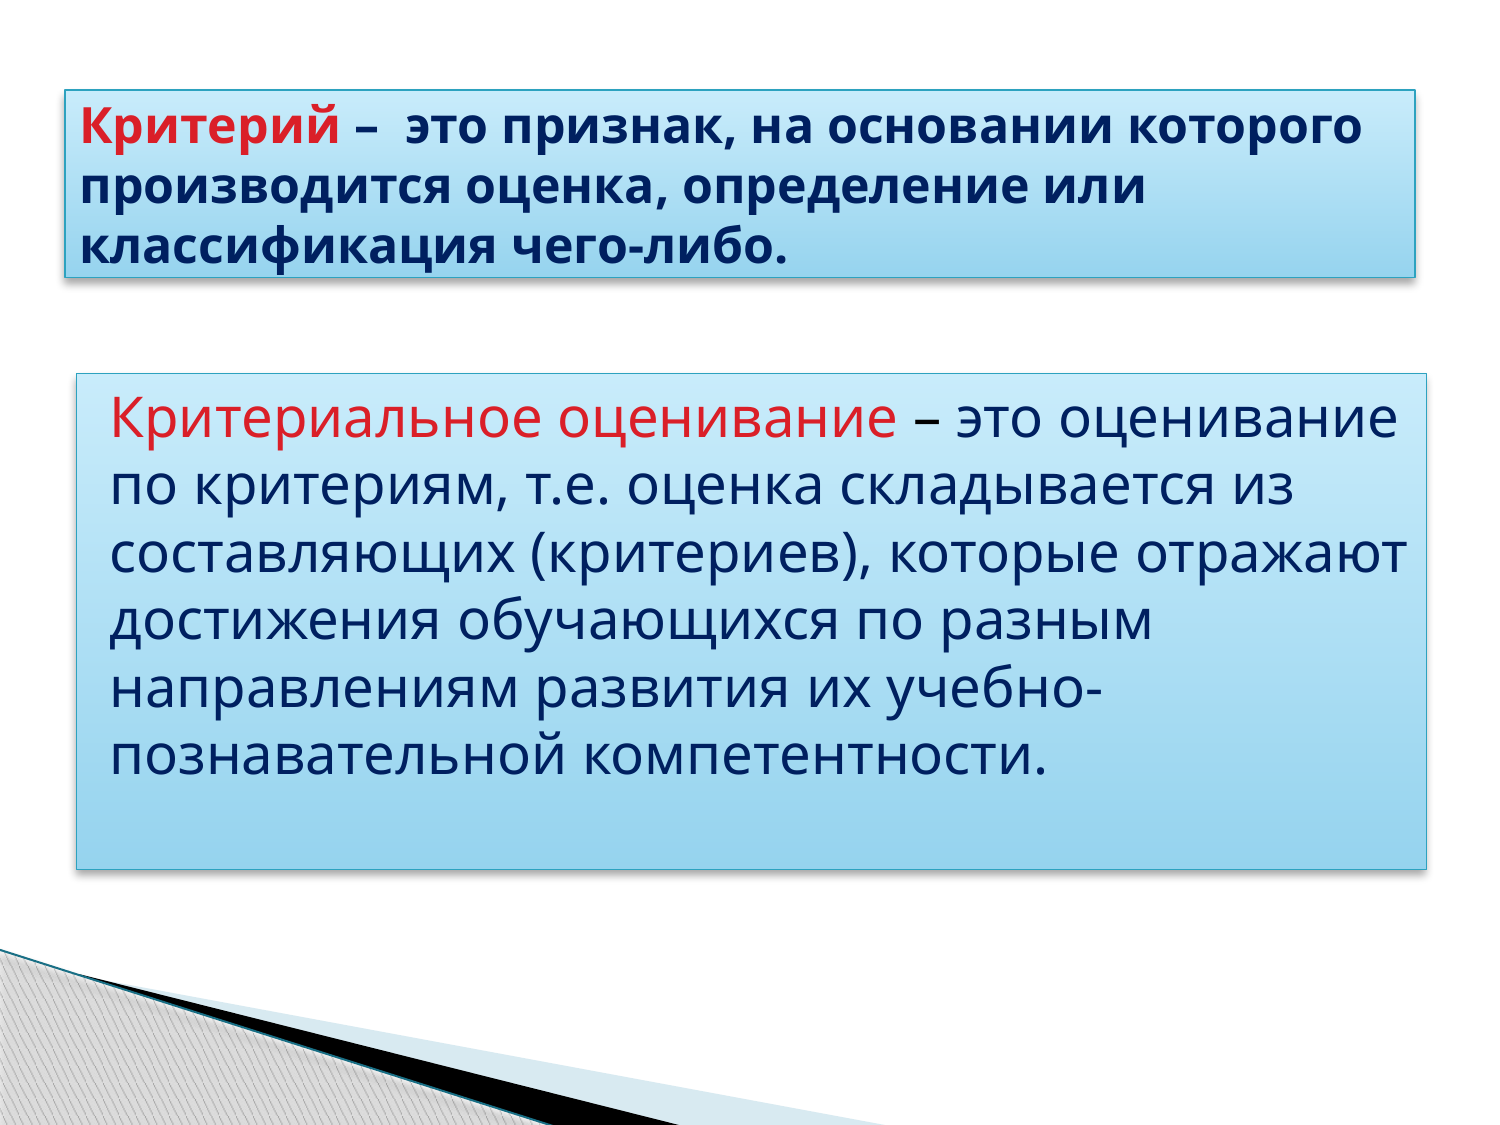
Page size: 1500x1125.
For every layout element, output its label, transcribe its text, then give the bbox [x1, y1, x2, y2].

title Критерий – это признак, на основании которого производится оценка, определение или классификация чего-либо. [64, 89, 1416, 278]
list Критериальное оценивание – это оценивание по критериям, т.е. оценка складывается из составляющих (критериев), которые отражают достижения обучающихся по разным направлениям развития их учебно-познавательной компетентности. [76, 373, 1427, 870]
